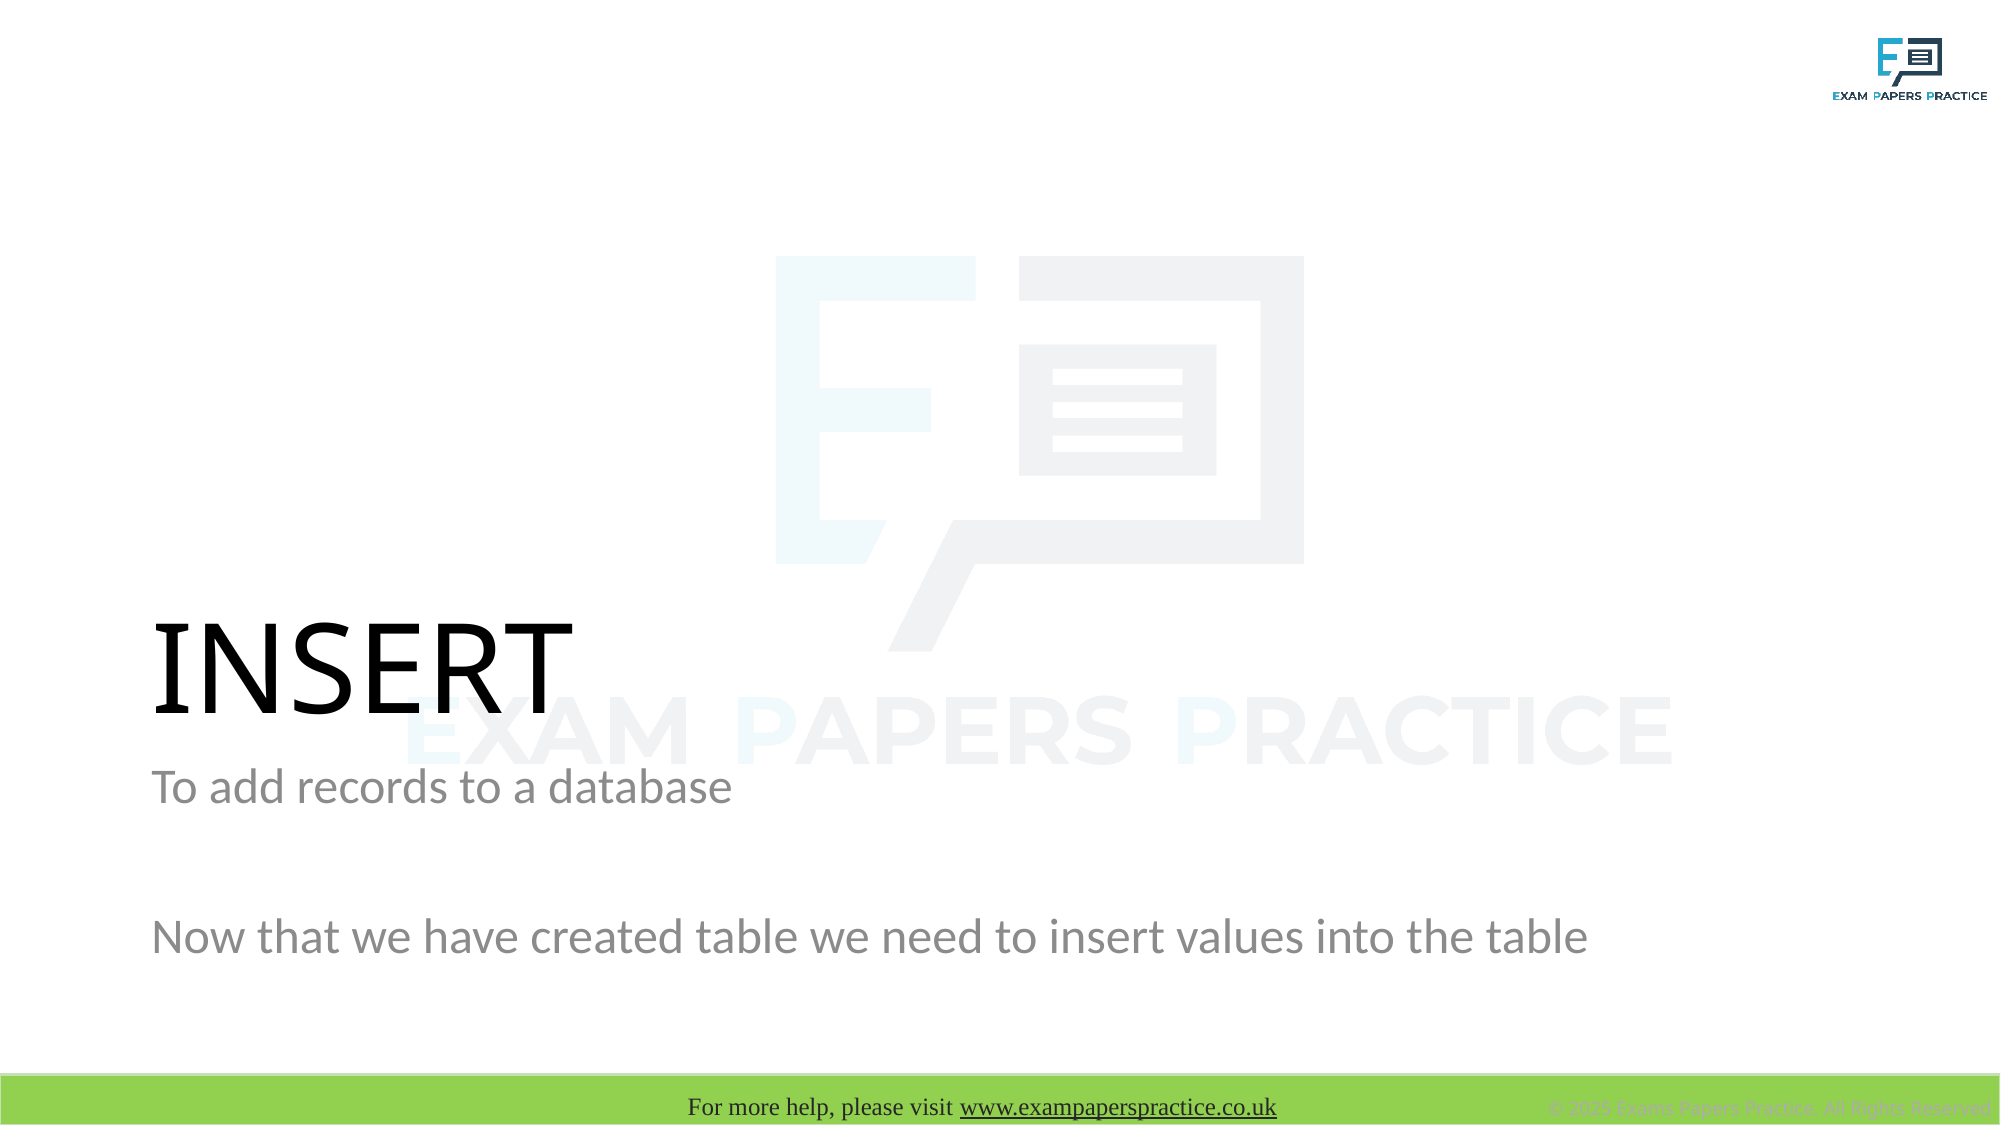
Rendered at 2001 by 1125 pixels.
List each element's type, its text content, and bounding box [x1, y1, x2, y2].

title INSERT [136, 280, 1862, 749]
list To add records to a database Now that we have created table we need to insert values into the table [136, 752, 1862, 999]
